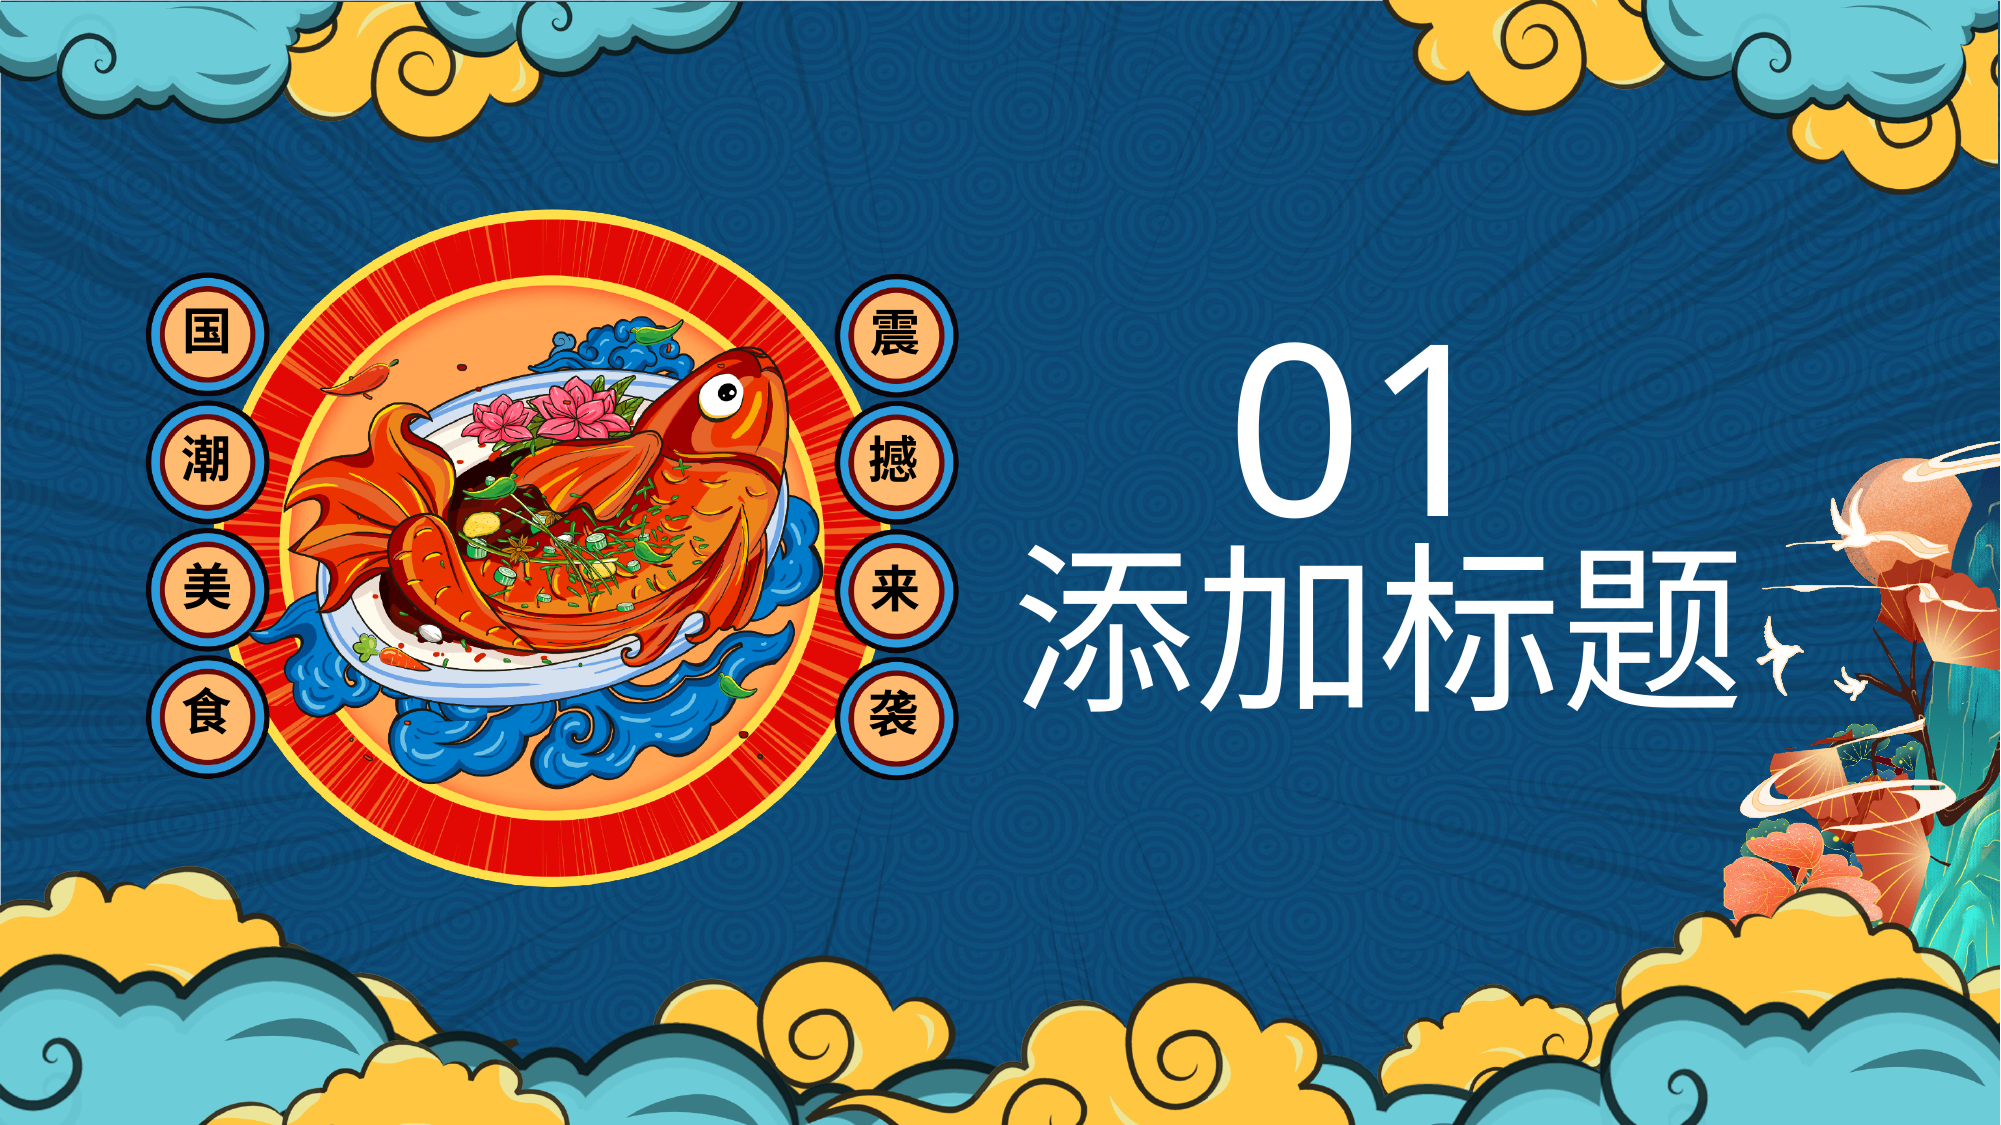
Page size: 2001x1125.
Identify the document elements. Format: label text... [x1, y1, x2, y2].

picture [0, 0, 2000, 1125]
text_box 添加标题 [1563, 506, 1723, 742]
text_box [102, 185, 1009, 836]
